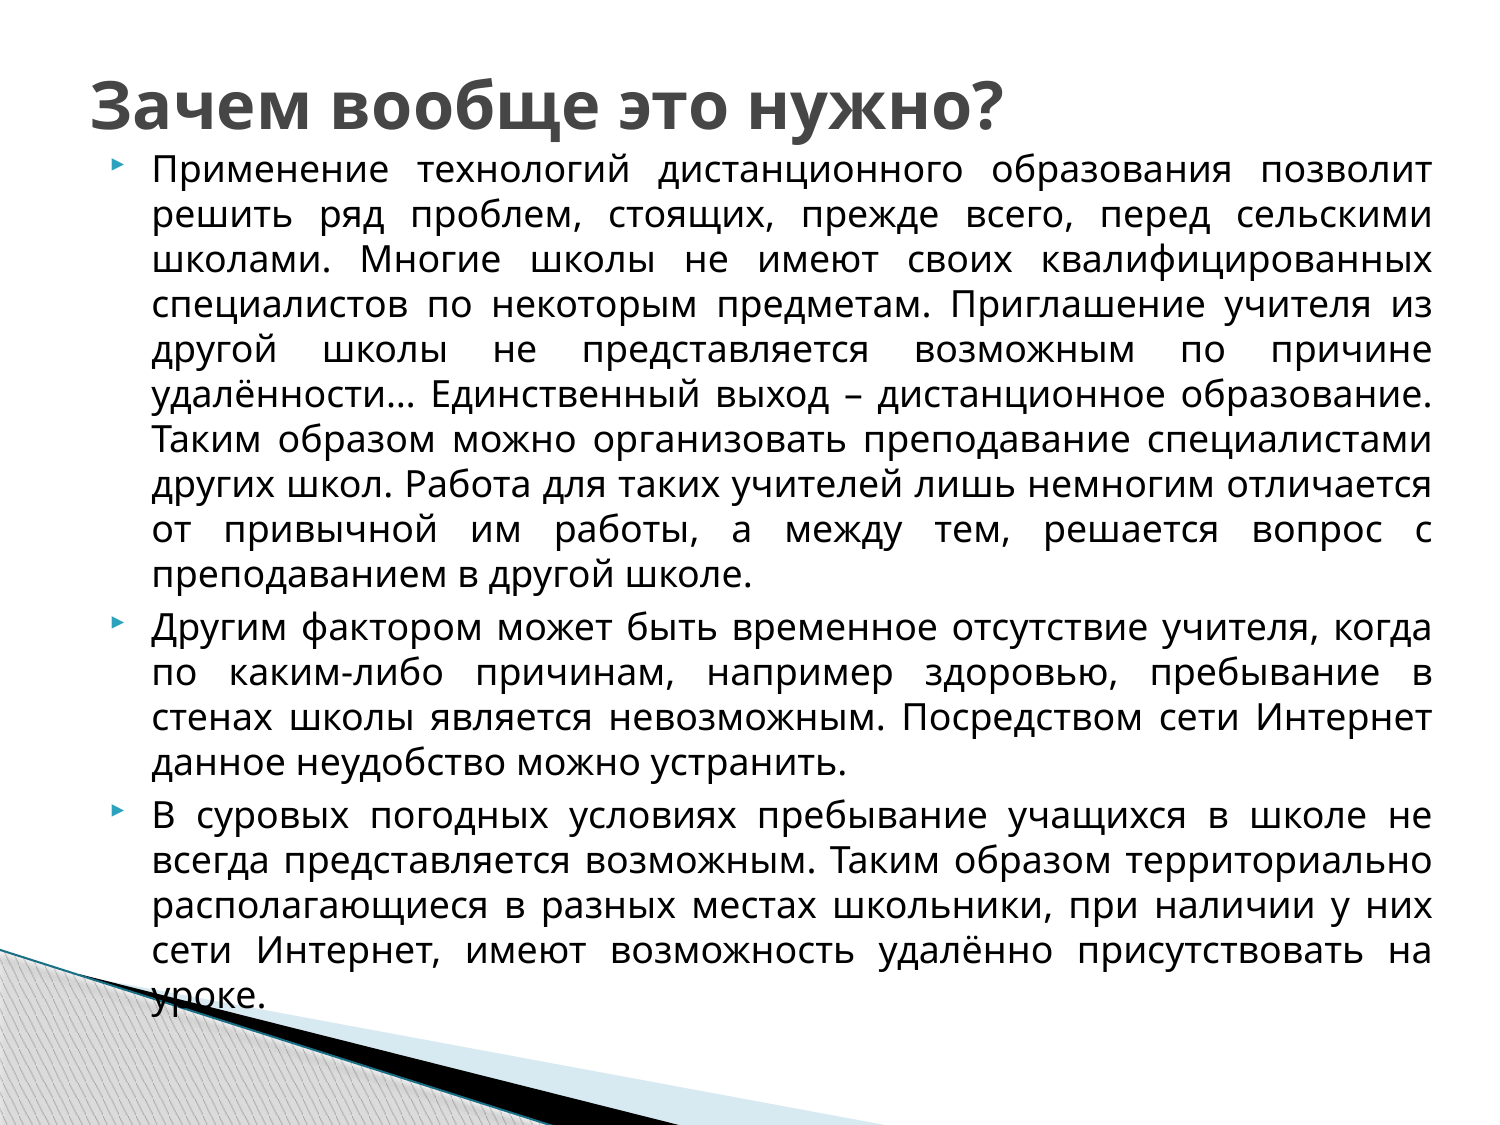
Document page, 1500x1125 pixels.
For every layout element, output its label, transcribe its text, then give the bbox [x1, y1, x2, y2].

list Применение технологий дистанционного образования позволит решить ряд проблем, стоящих, прежде всего, перед сельскими школами. Многие школы не имеют своих квалифицированных специалистов по некоторым предметам. Приглашение учителя из другой школы не представляется возможным по причине удалённости… Единственный выход – дистанционное образование. Таким образом можно организовать преподавание специалистами других школ. Работа для таких учителей лишь немногим отличается от привычной им работы, а между тем, решается вопрос с преподаванием в другой школе. Другим фактором может быть временное отсутствие учителя, когда по каким-либо причинам, например здоровью, пребывание в стенах школы является невозможным. Посредством сети Интернет данное неудобство можно устранить. В суровых погодных условиях пребывание учащихся в школе не всегда представляется возможным. Таким образом территориально располагающиеся в разных местах школьники, при наличии у них сети Интернет, имеют возможность удалённо присутствовать на уроке. [76, 137, 1449, 1083]
title Зачем вообще это нужно? [75, 45, 1425, 161]
